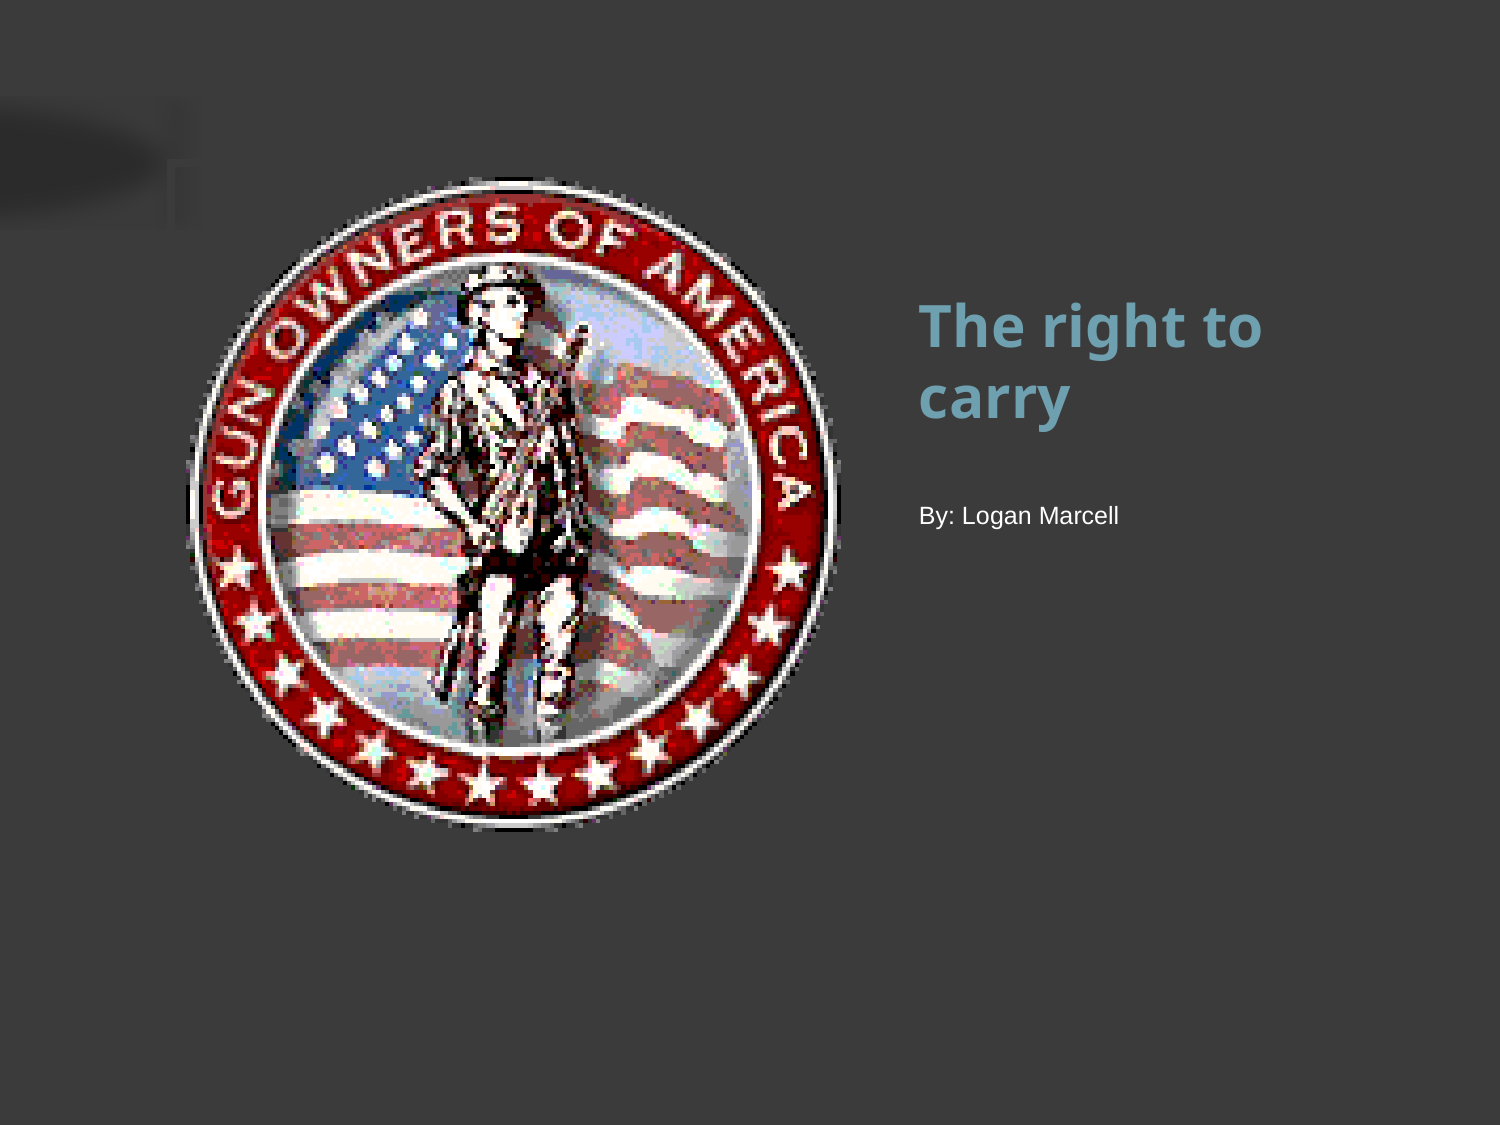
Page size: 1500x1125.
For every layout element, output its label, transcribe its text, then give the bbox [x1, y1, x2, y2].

list By: Logan Marcell [911, 491, 1413, 929]
title The right to carry [911, 279, 1413, 486]
picture [174, 166, 850, 843]
